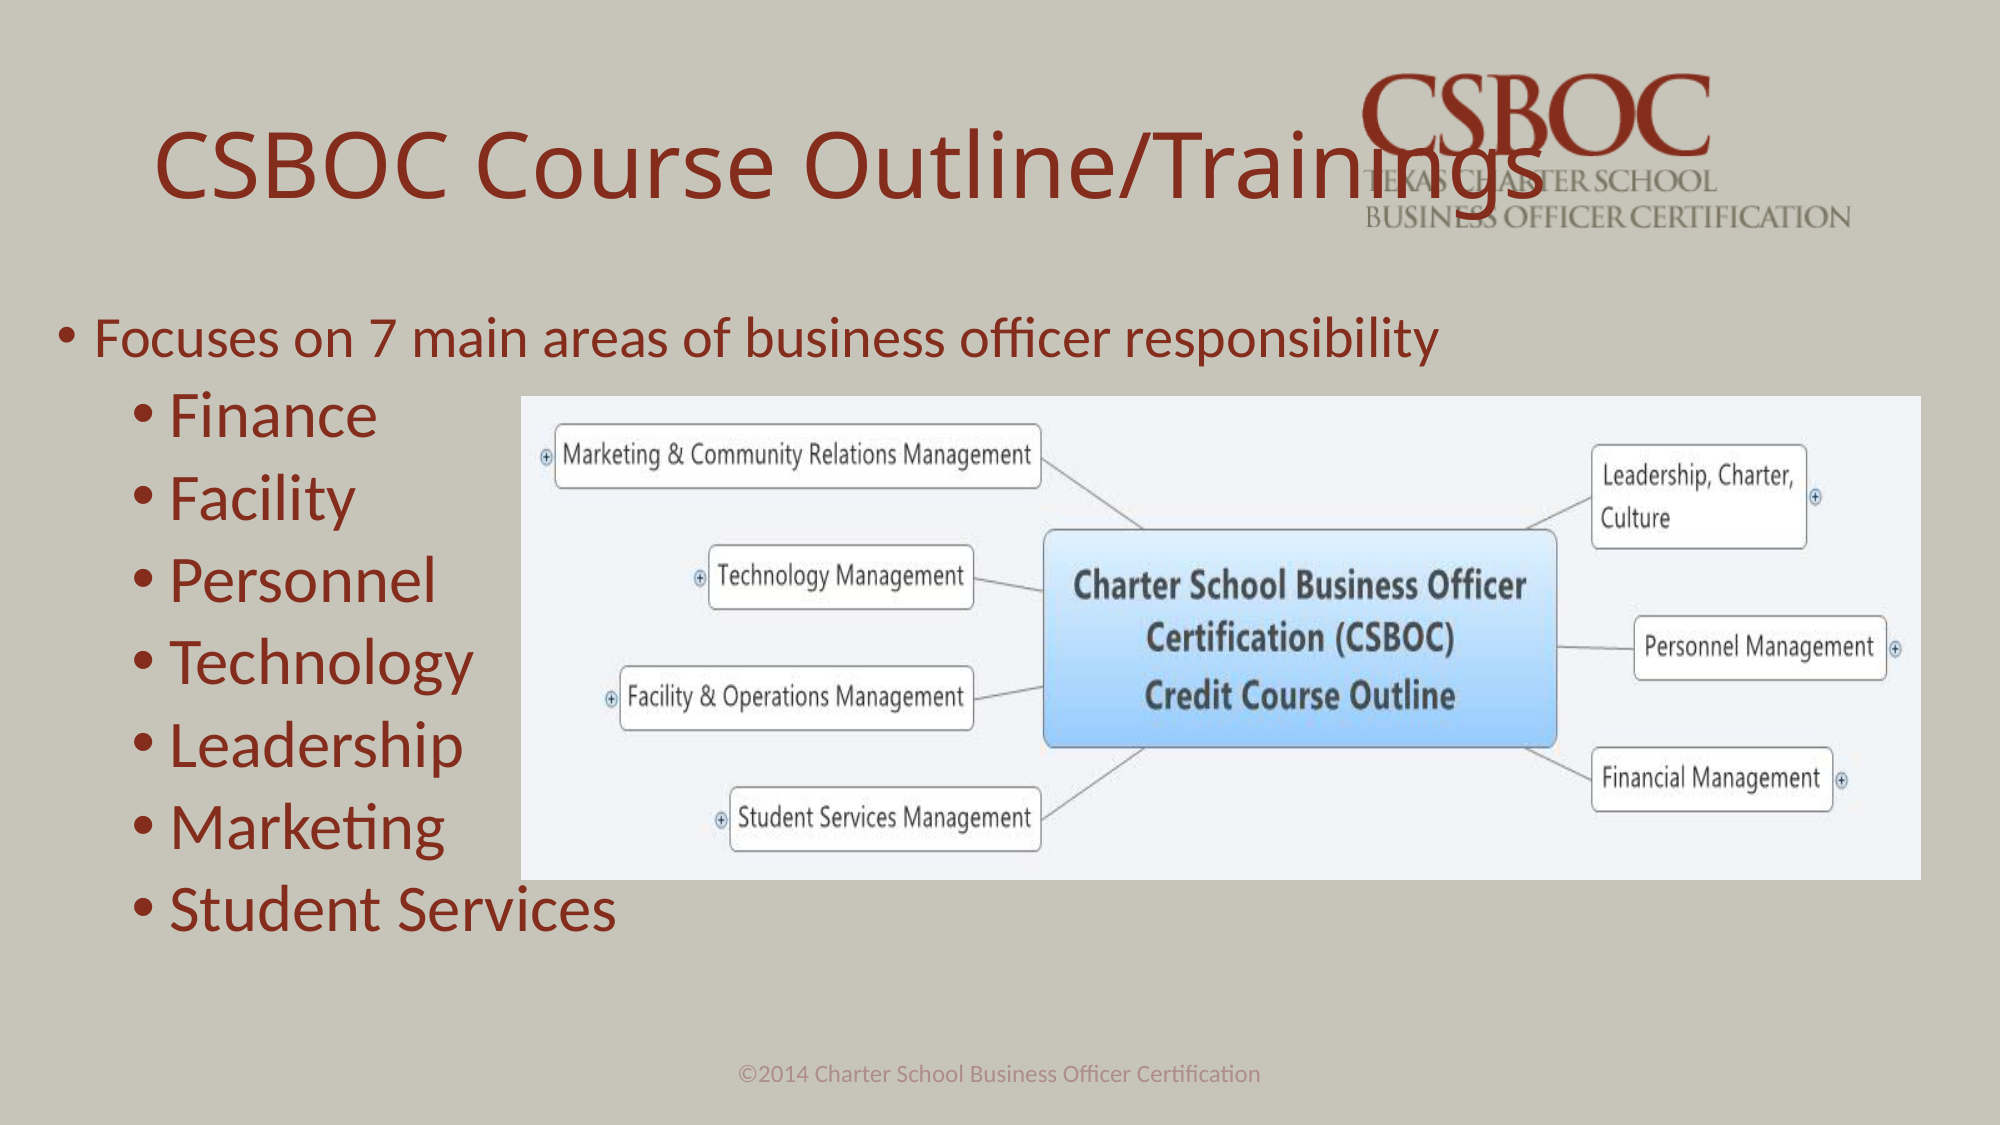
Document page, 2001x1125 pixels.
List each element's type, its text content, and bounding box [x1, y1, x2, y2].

title CSBOC Course Outline/Trainings [137, 59, 1863, 278]
footer ©2014 Charter School Business Officer Certification [662, 1042, 1338, 1103]
list Focuses on 7 main areas of business officer responsibility Finance Facility Personnel Technology Leadership Marketing Student Services [41, 299, 1863, 1014]
picture [521, 396, 1921, 880]
